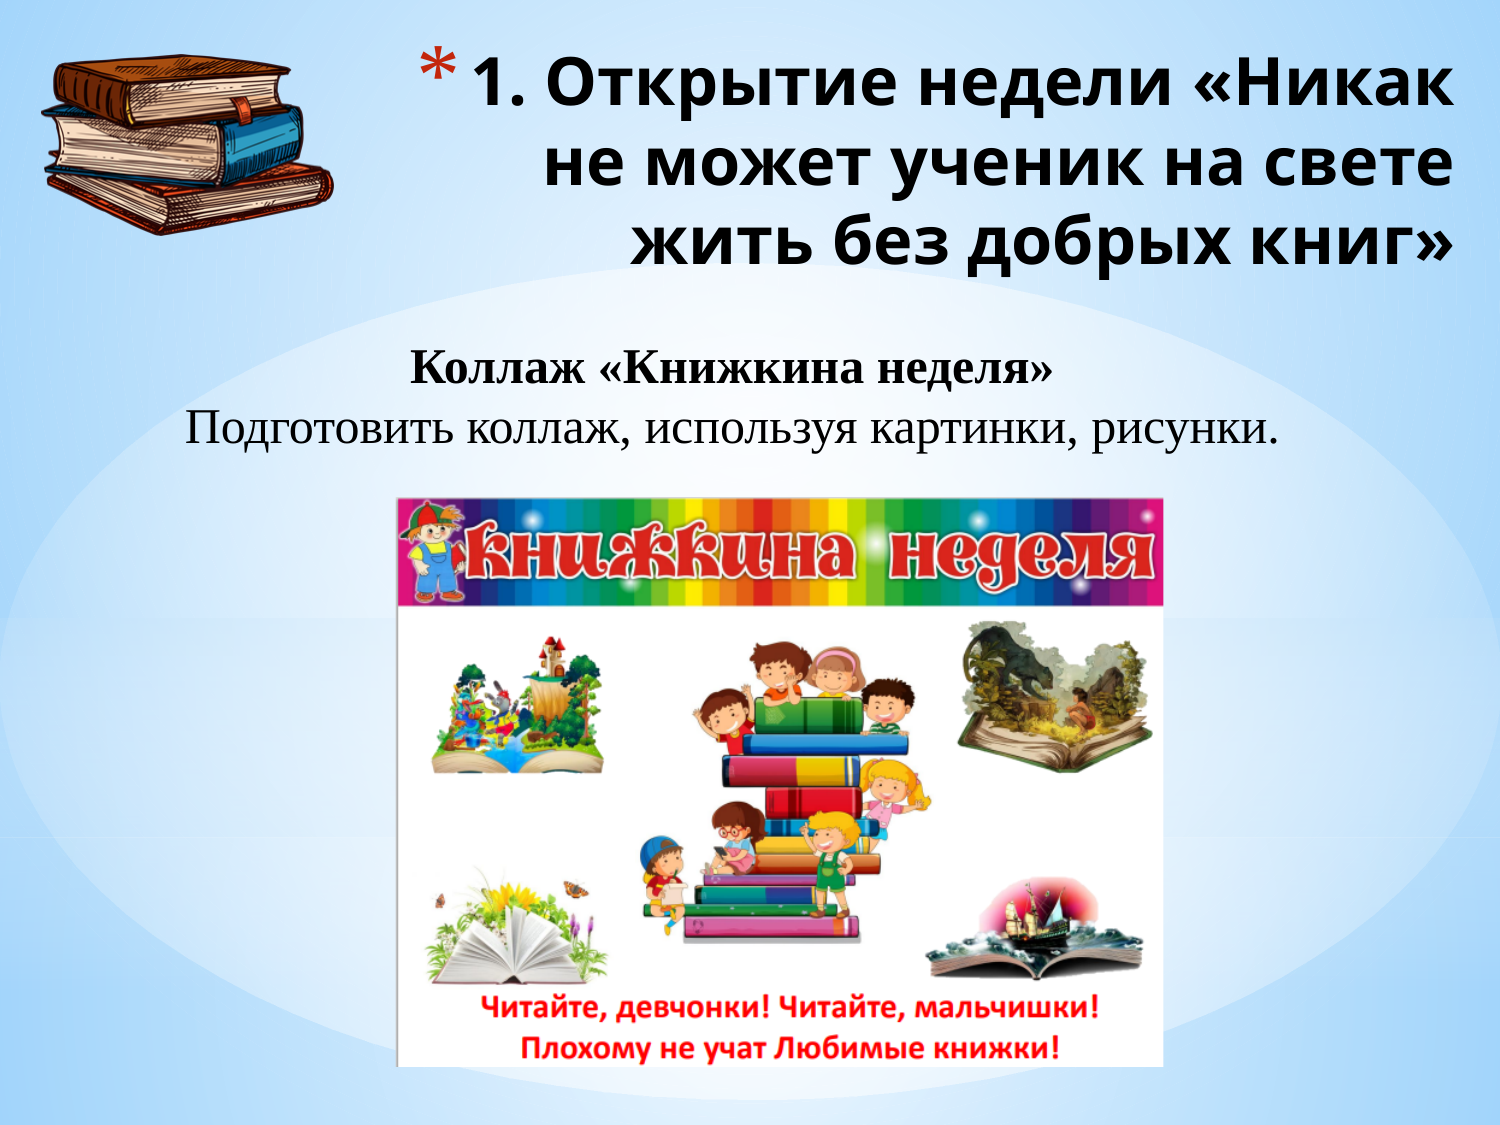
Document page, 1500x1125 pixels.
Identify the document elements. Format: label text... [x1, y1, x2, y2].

title 1. Открытие недели «Никак не может ученик на свете жить без добрых книг» [360, 30, 1471, 197]
picture [395, 496, 1164, 1068]
text_box Коллаж «Книжкина неделя» Подготовить коллаж, используя картинки, рисунки. [64, 326, 1400, 461]
picture [41, 54, 334, 236]
